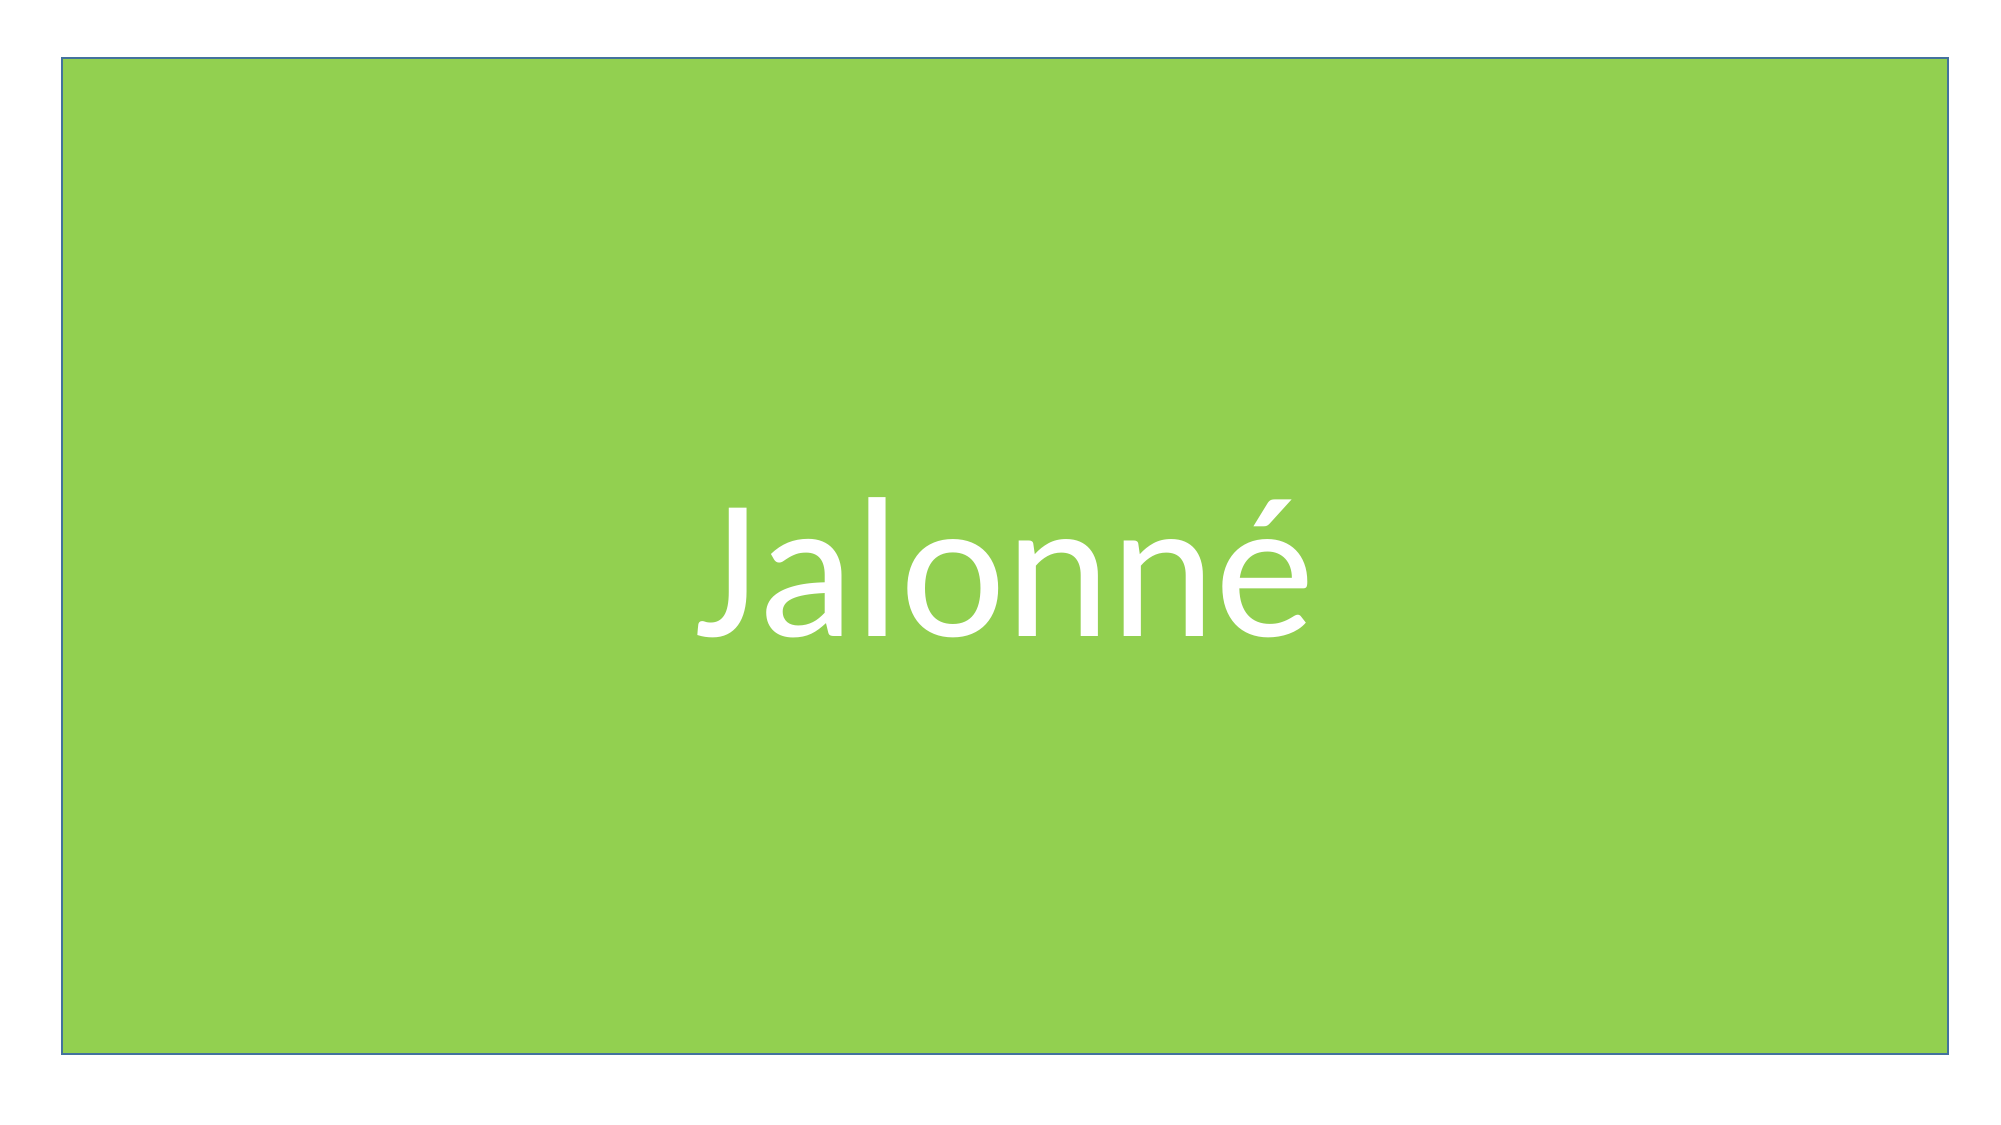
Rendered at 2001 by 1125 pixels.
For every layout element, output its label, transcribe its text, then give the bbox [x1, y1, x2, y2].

text_box Jalonné [61, 57, 1949, 1055]
